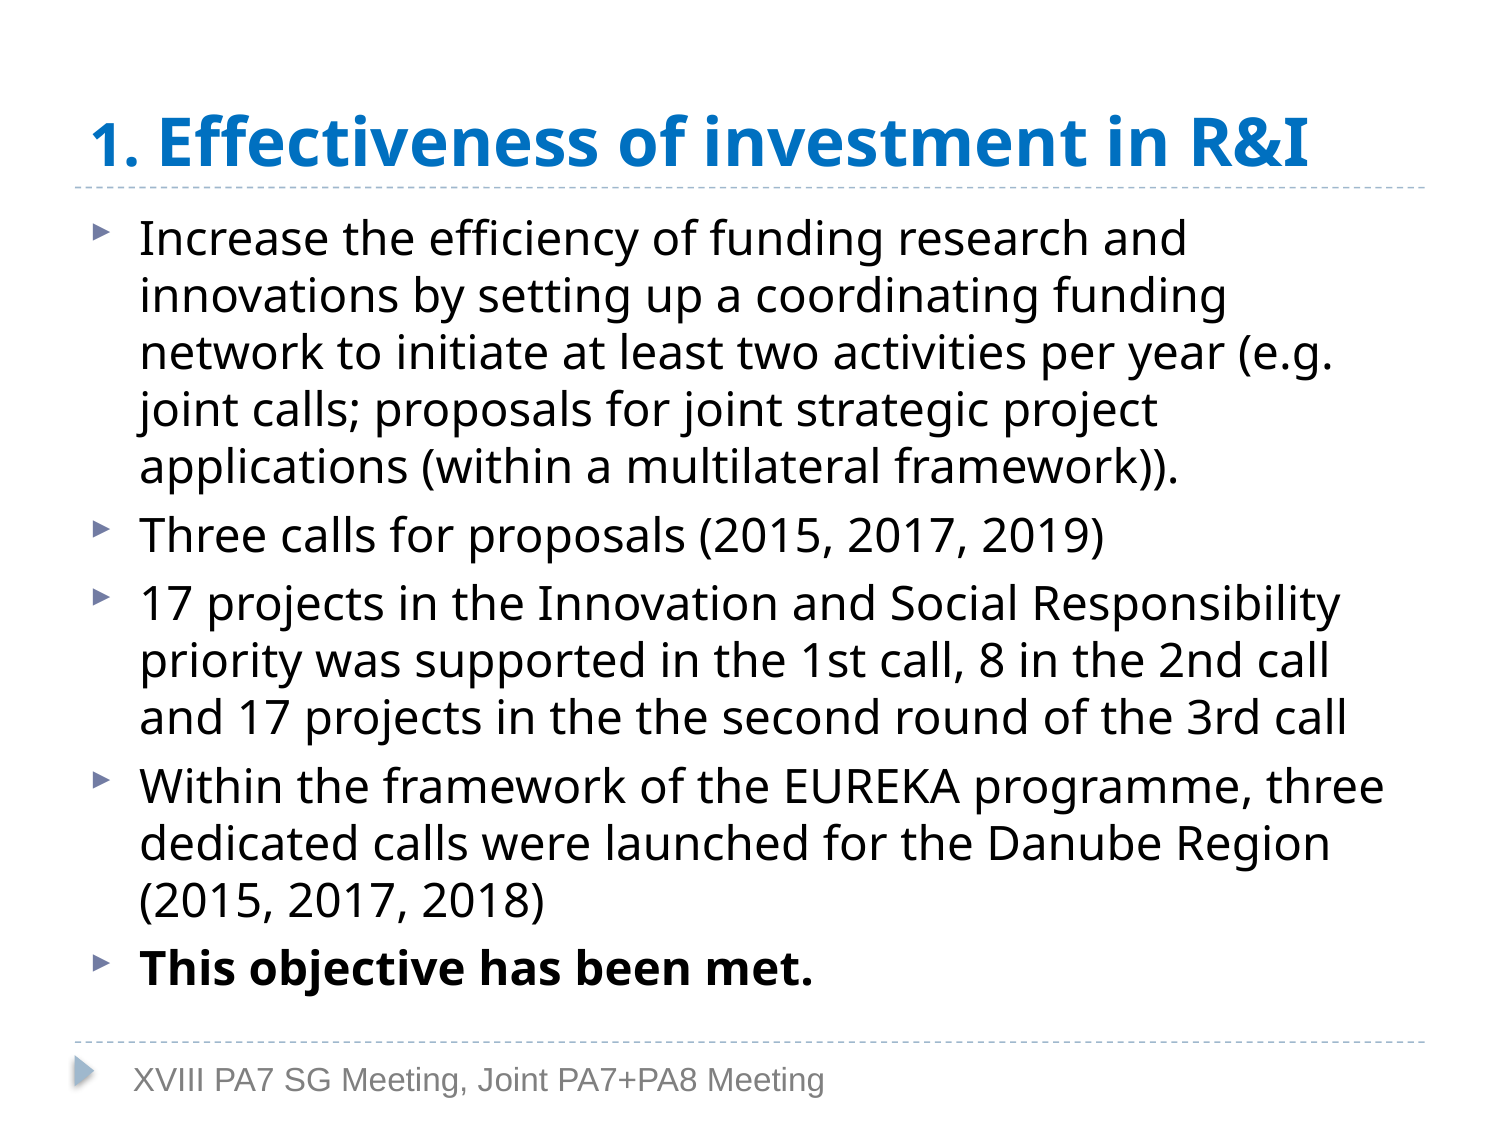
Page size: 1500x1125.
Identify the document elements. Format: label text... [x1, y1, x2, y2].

text_box XVIII PA7 SG Meeting, Joint PA7+PA8 Meeting [118, 1051, 1500, 1125]
text_box Increase the efficiency of funding research and innovations by setting up a coordinating funding network to initiate at least two activities per year (e.g. joint calls; proposals for joint strategic project applications (within a multilateral framework)). Three calls for proposals (2015, 2017, 2019) 17 projects in the Innovation and Social Responsibility priority was supported in the 1st call, 8 in the 2nd call and 17 projects in the the second round of the 3rd call Within the framework of the EUREKA programme, three dedicated calls were launched for the Danube Region (2015, 2017, 2018) This objective has been met. [75, 200, 1425, 1010]
text_box 1. Effectiveness of investment in R&I [75, 24, 1425, 188]
